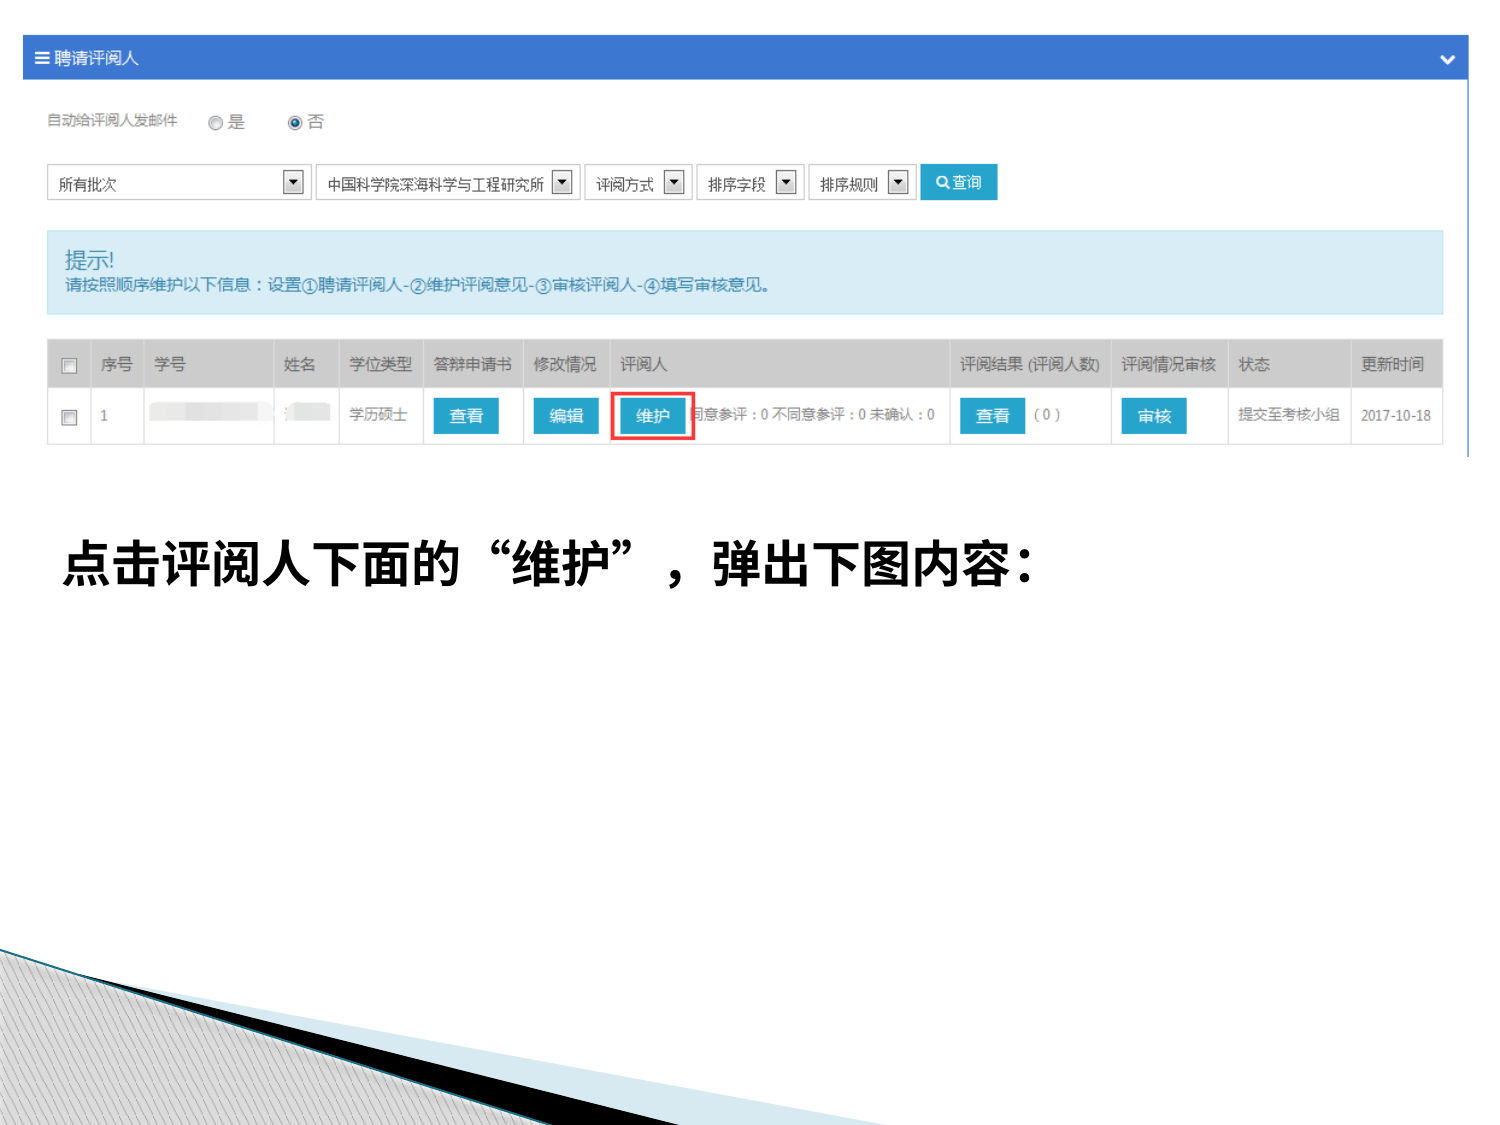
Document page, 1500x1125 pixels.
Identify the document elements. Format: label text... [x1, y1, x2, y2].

text_box 点击评阅人下面的“维护”，弹出下图内容： [46, 469, 1397, 657]
picture [23, 23, 1483, 458]
